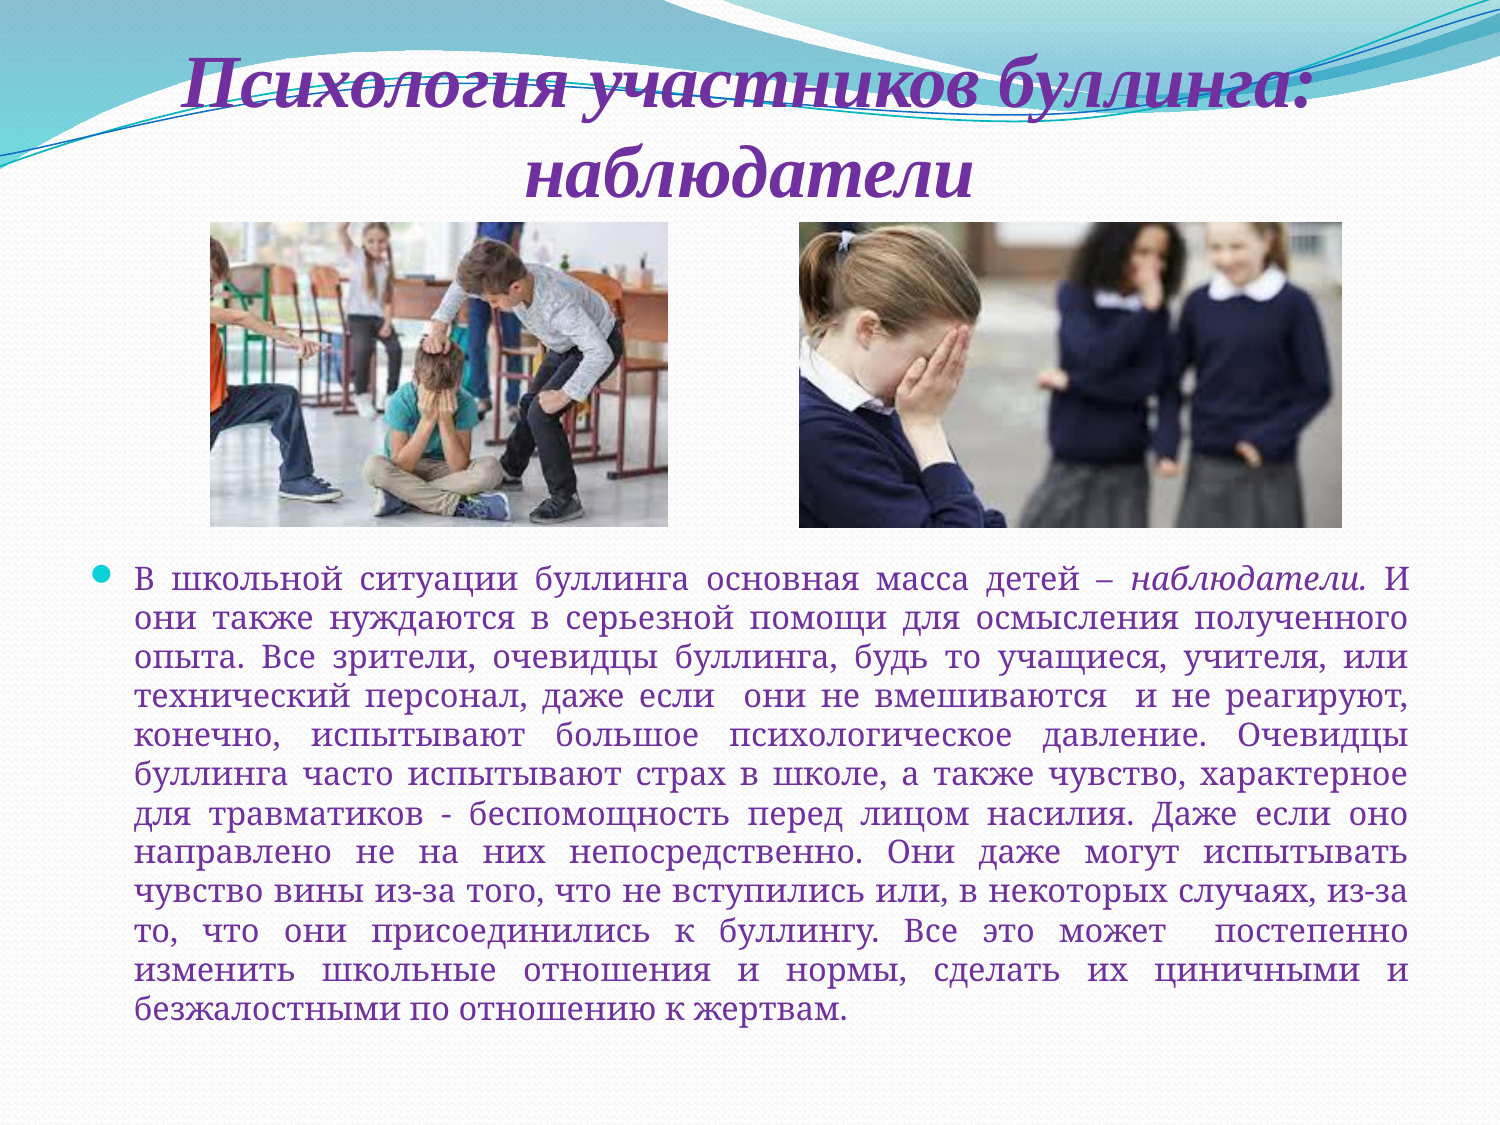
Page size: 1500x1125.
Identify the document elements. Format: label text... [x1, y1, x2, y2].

list В школьной ситуации буллинга основная масса детей – наблюдатели. И они также нуждаются в серьезной помощи для осмысления полученного опыта. Все зрители, очевидцы буллинга, будь то учащиеся, учителя, или технический персонал, даже если они не вмешиваются и не реагируют, конечно, испытывают большое психологическое давление. Очевидцы буллинга часто испытывают страх в школе, а также чувство, характерное для травматиков - беспомощность перед лицом насилия. Даже если оно направлено не на них непосредственно. Они даже могут испытывать чувство вины из-за того, что не вступились или, в некоторых случаях, из-за то, что они присоединились к буллингу. Все это может постепенно изменить школьные отношения и нормы, сделать их циничными и безжалостными по отношению к жертвам. [75, 550, 1425, 1038]
picture [799, 222, 1342, 528]
title Психология участников буллинга: наблюдатели [75, 115, 1425, 303]
picture [210, 222, 669, 527]
